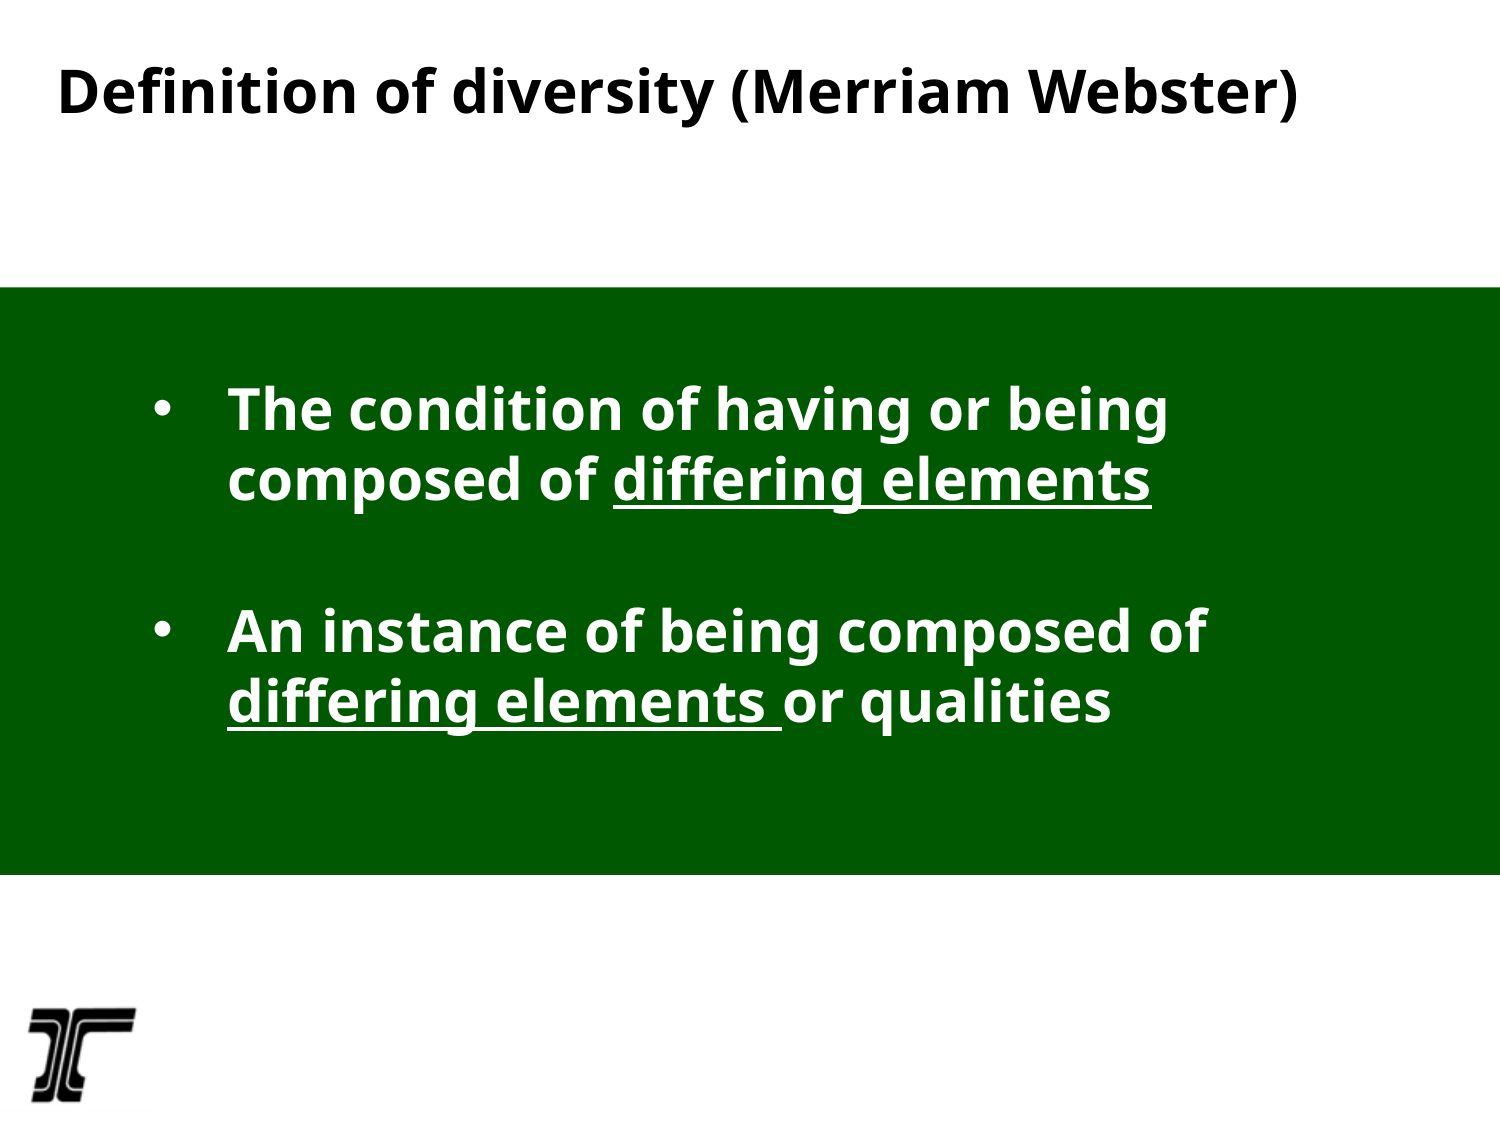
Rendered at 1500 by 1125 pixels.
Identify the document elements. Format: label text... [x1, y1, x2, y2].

picture [0, 999, 153, 1113]
text_box The condition of having or being composed of differing elements An instance of being composed of differing elements or qualities [137, 364, 1372, 928]
text_box Definition of diversity (Merriam Webster) [41, 45, 1372, 138]
